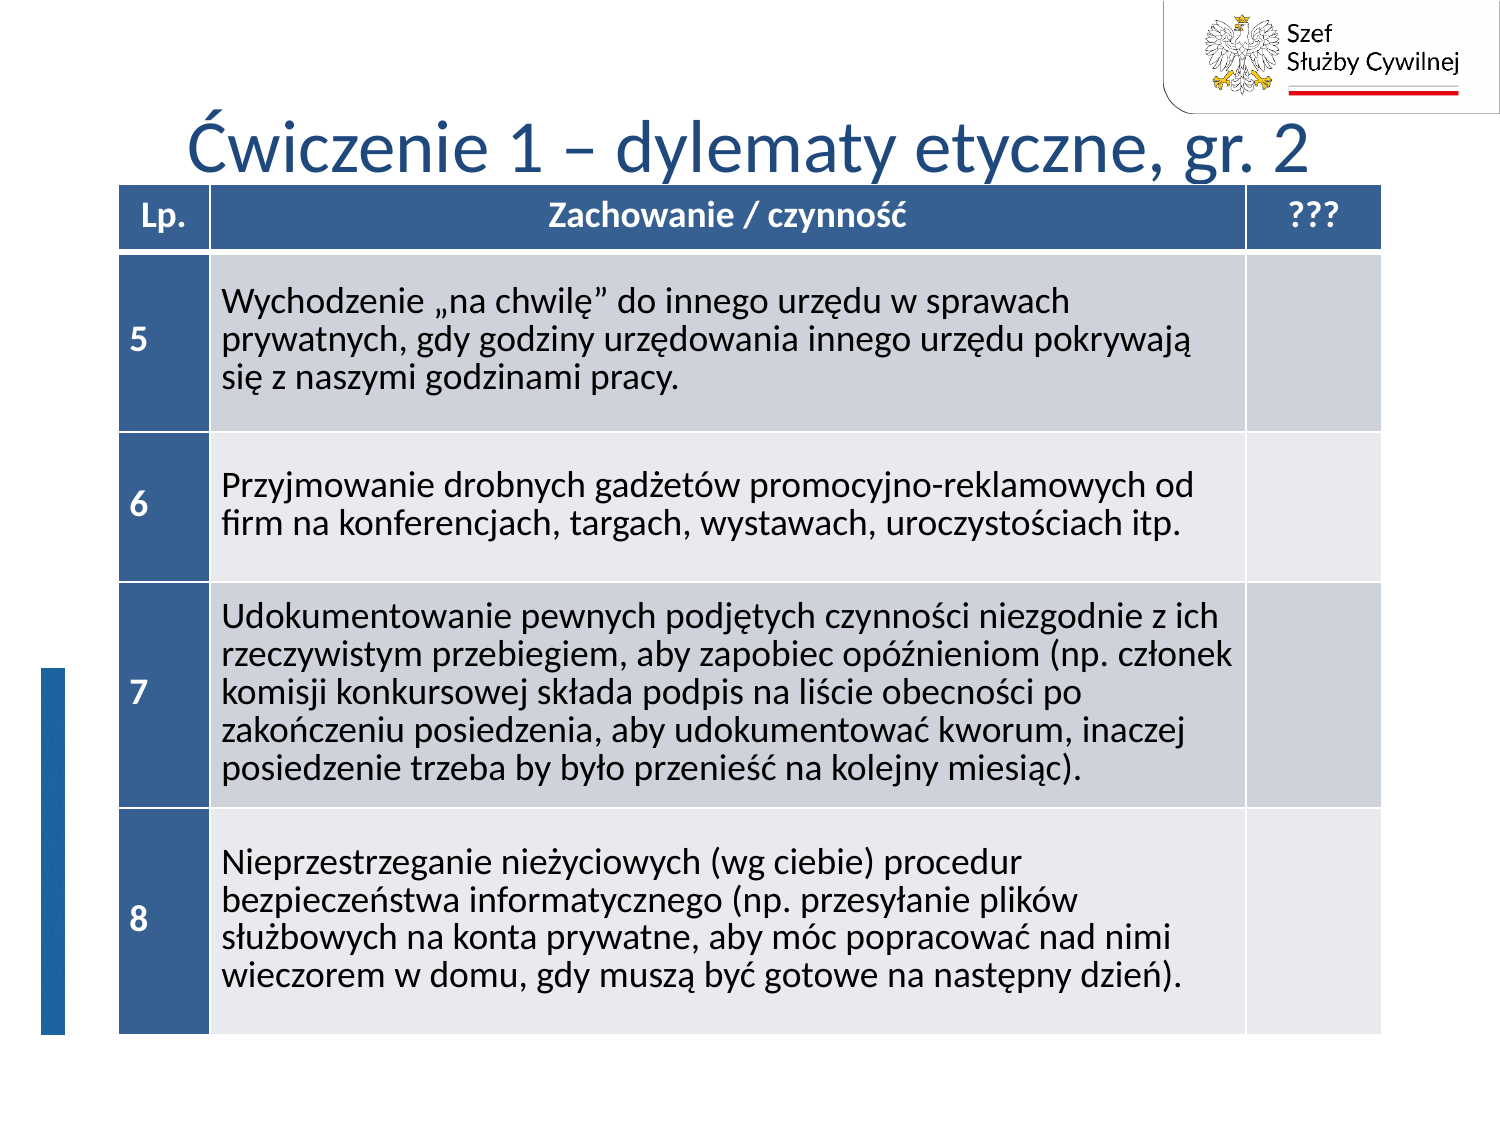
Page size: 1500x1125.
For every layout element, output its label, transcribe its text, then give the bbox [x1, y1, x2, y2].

table_cell 6 [119, 433, 209, 581]
table_header Zachowanie / czynność [211, 185, 1245, 249]
table_cell Udokumentowanie pewnych podjętych czynności niezgodnie z ich rzeczywistym przebiegiem, aby zapobiec opóźnieniom (np. członek komisji konkursowej składa podpis na liście obecności po zakończeniu posiedzenia, aby udokumentować kworum, inaczej posiedzenie trzeba by było przenieść na kolejny miesiąc). [211, 583, 1245, 807]
table_cell Nieprzestrzeganie nieżyciowych (wg ciebie) procedur bezpieczeństwa informatycznego (np. przesyłanie plików służbowych na konta prywatne, aby móc popracować nad nimi wieczorem w domu, gdy muszą być gotowe na następny dzień). [211, 809, 1245, 1034]
picture [41, 668, 65, 1035]
table_cell Przyjmowanie drobnych gadżetów promocyjno-reklamowych od firm na konferencjach, targach, wystawach, uroczystościach itp. [211, 433, 1245, 581]
table_header Lp. [119, 185, 209, 249]
table_cell 7 [119, 583, 209, 807]
table_cell Wychodzenie „na chwilę” do innego urzędu w sprawach prywatnych, gdy godziny urzędowania innego urzędu pokrywają się z naszymi godzinami pracy. [211, 255, 1245, 431]
table_cell [1247, 809, 1381, 1034]
table_cell [1247, 583, 1381, 807]
table_cell [1247, 433, 1381, 581]
table_header ??? [1247, 185, 1381, 249]
picture [1163, 0, 1500, 114]
title Ćwiczenie 1 – dylematy etyczne, gr. 2 [100, 90, 1400, 215]
table_cell [1247, 255, 1381, 431]
table_cell 5 [119, 255, 209, 431]
table_cell 8 [119, 809, 209, 1034]
